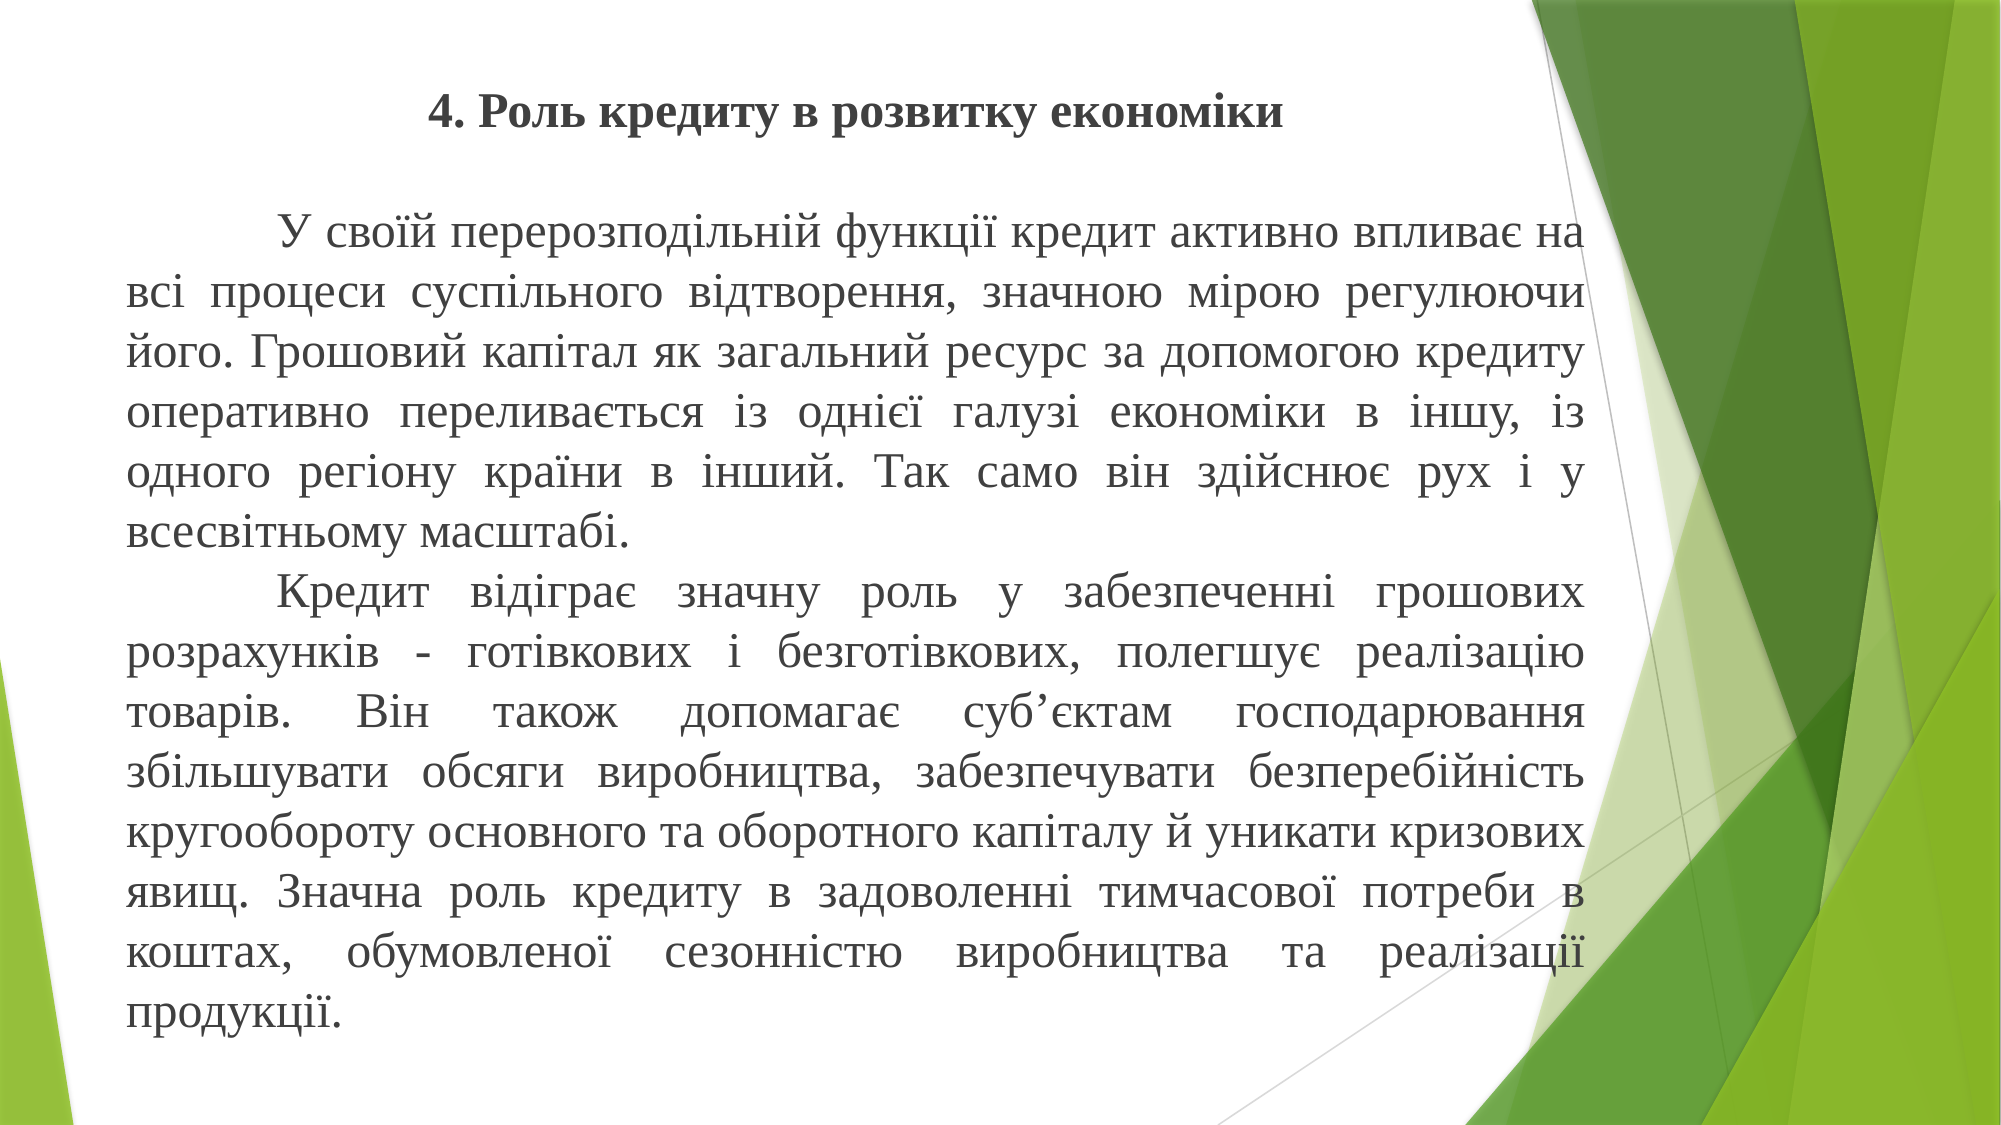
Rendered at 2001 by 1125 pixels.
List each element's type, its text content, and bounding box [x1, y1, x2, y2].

list 4. Роль кредиту в розвитку економіки У своїй перерозподільній функції кредит активно впливає на всі процеси суспільного відтворення, значною мірою регулюючи його. Грошовий капітал як загальний ресурс за допомогою кредиту оперативно переливається із однієї галузі економіки в іншу, із одного регіону країни в інший. Так само він здійснює рух і у всесвітньому масштабі. Кредит відіграє значну роль у забезпеченні грошових розрахунків - готівкових і безготівкових, полегшує реалізацію товарів. Він також допомагає суб’єктам господарювання збільшувати обсяги виробництва, забезпечувати безперебійність кругообороту основного та оборотного капіталу й уникати кризових явищ. Значна роль кредиту в задоволенні тимчасової потреби в коштах, обумовленої сезонністю виробництва та реалізації продукції. [111, 69, 1601, 1053]
